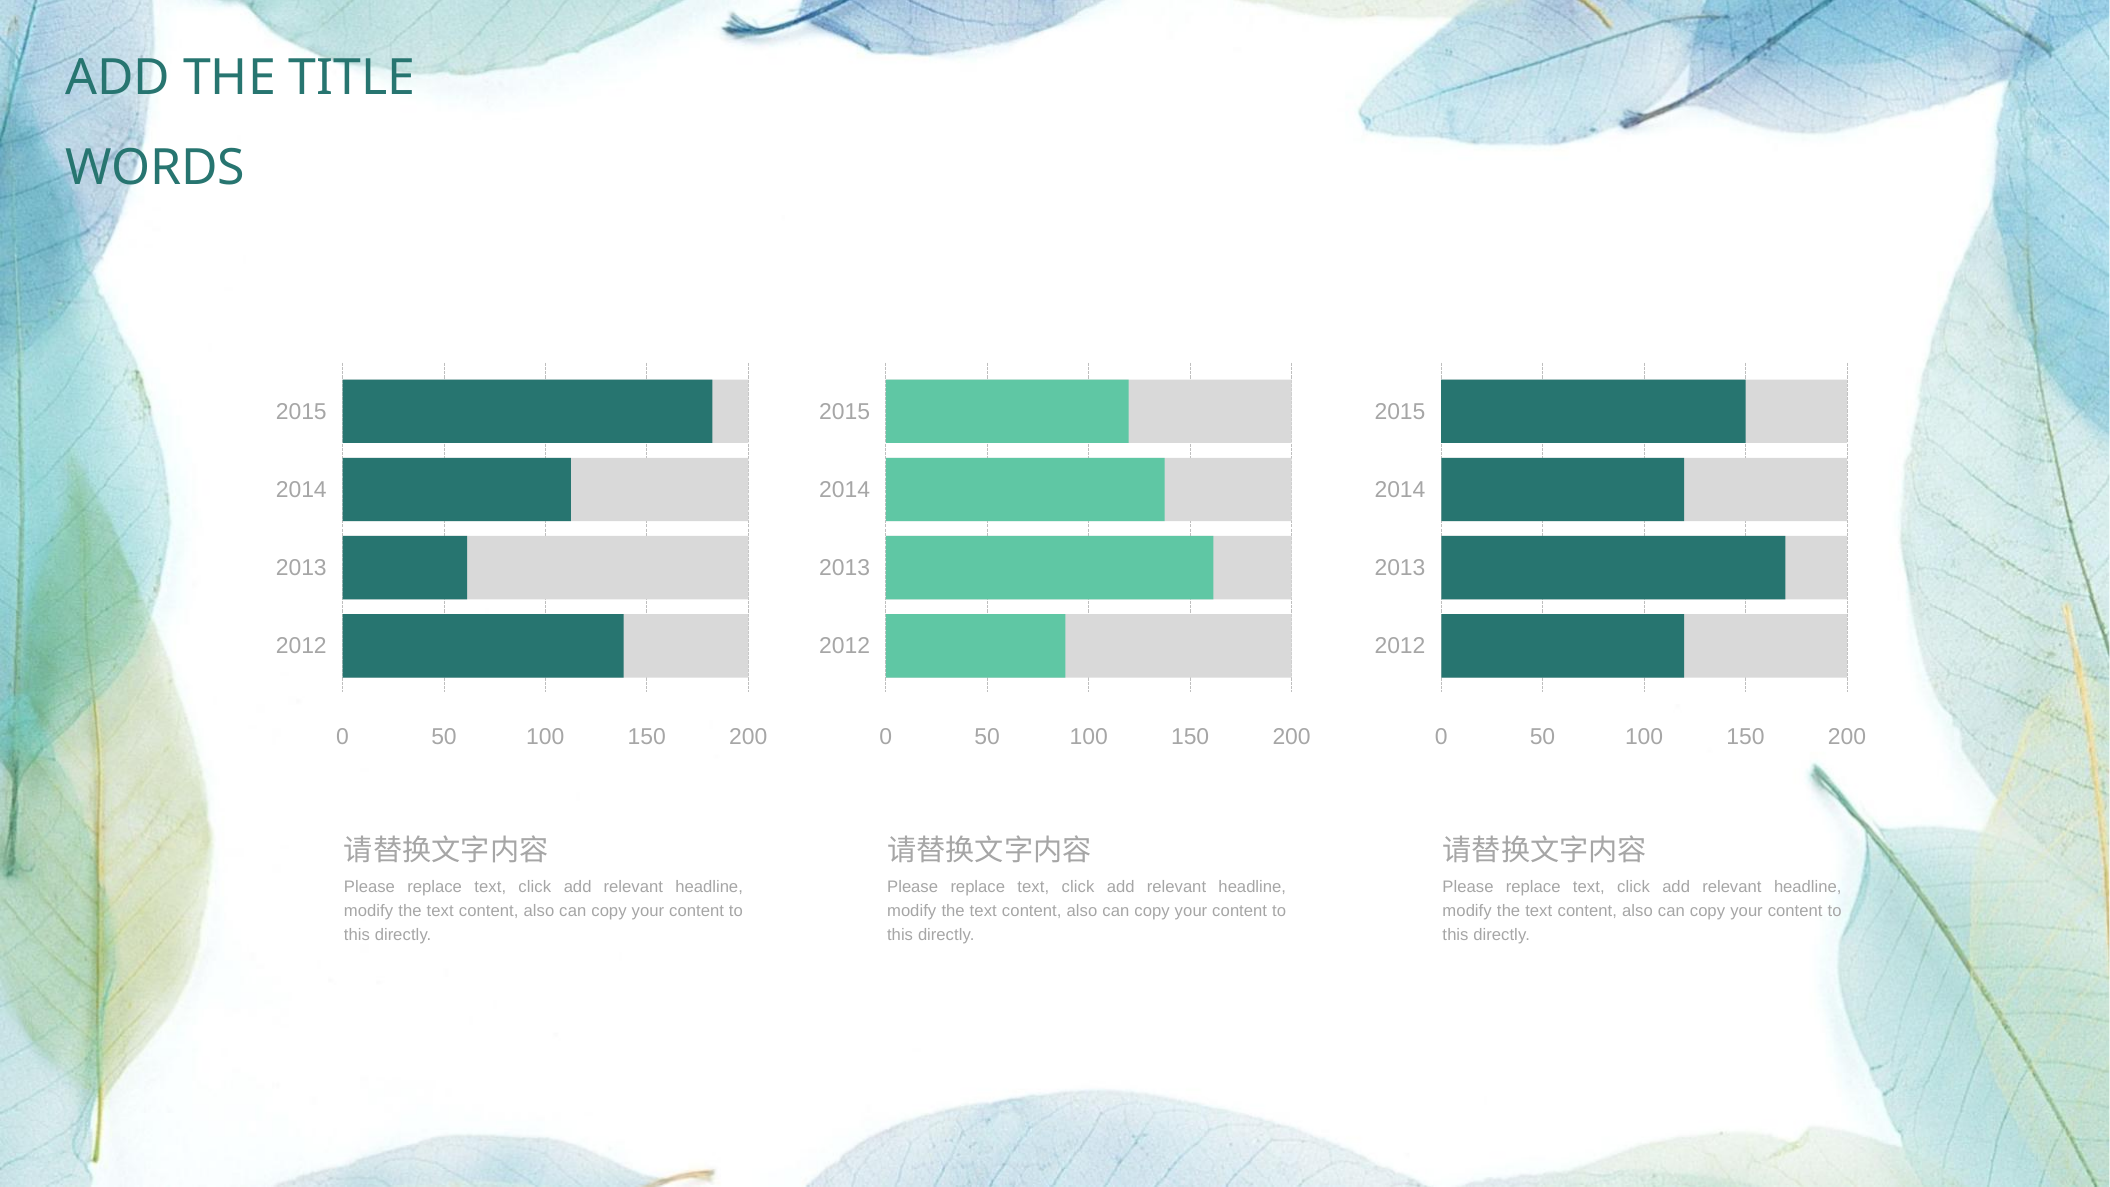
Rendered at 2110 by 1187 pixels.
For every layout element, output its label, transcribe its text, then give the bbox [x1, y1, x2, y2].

text_box ADD THE TITLE WORDS [50, 7, 583, 202]
text_box Please replace text, click add relevant headline, modify the text content, also can copy your content to this directly. [887, 871, 1287, 944]
text_box Please replace text, click add relevant headline, modify the text content, also can copy your content to this directly. [1442, 871, 1843, 944]
text_box Please replace text, click add relevant headline, modify the text content, also can copy your content to this directly. [343, 871, 744, 944]
text_box 请替换文字内容 [343, 823, 617, 866]
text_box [1358, 362, 1882, 758]
text_box 请替换文字内容 [887, 823, 1161, 866]
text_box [260, 362, 783, 758]
picture [0, 0, 2110, 1187]
text_box 请替换文字内容 [1442, 823, 1716, 866]
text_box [803, 362, 1327, 758]
